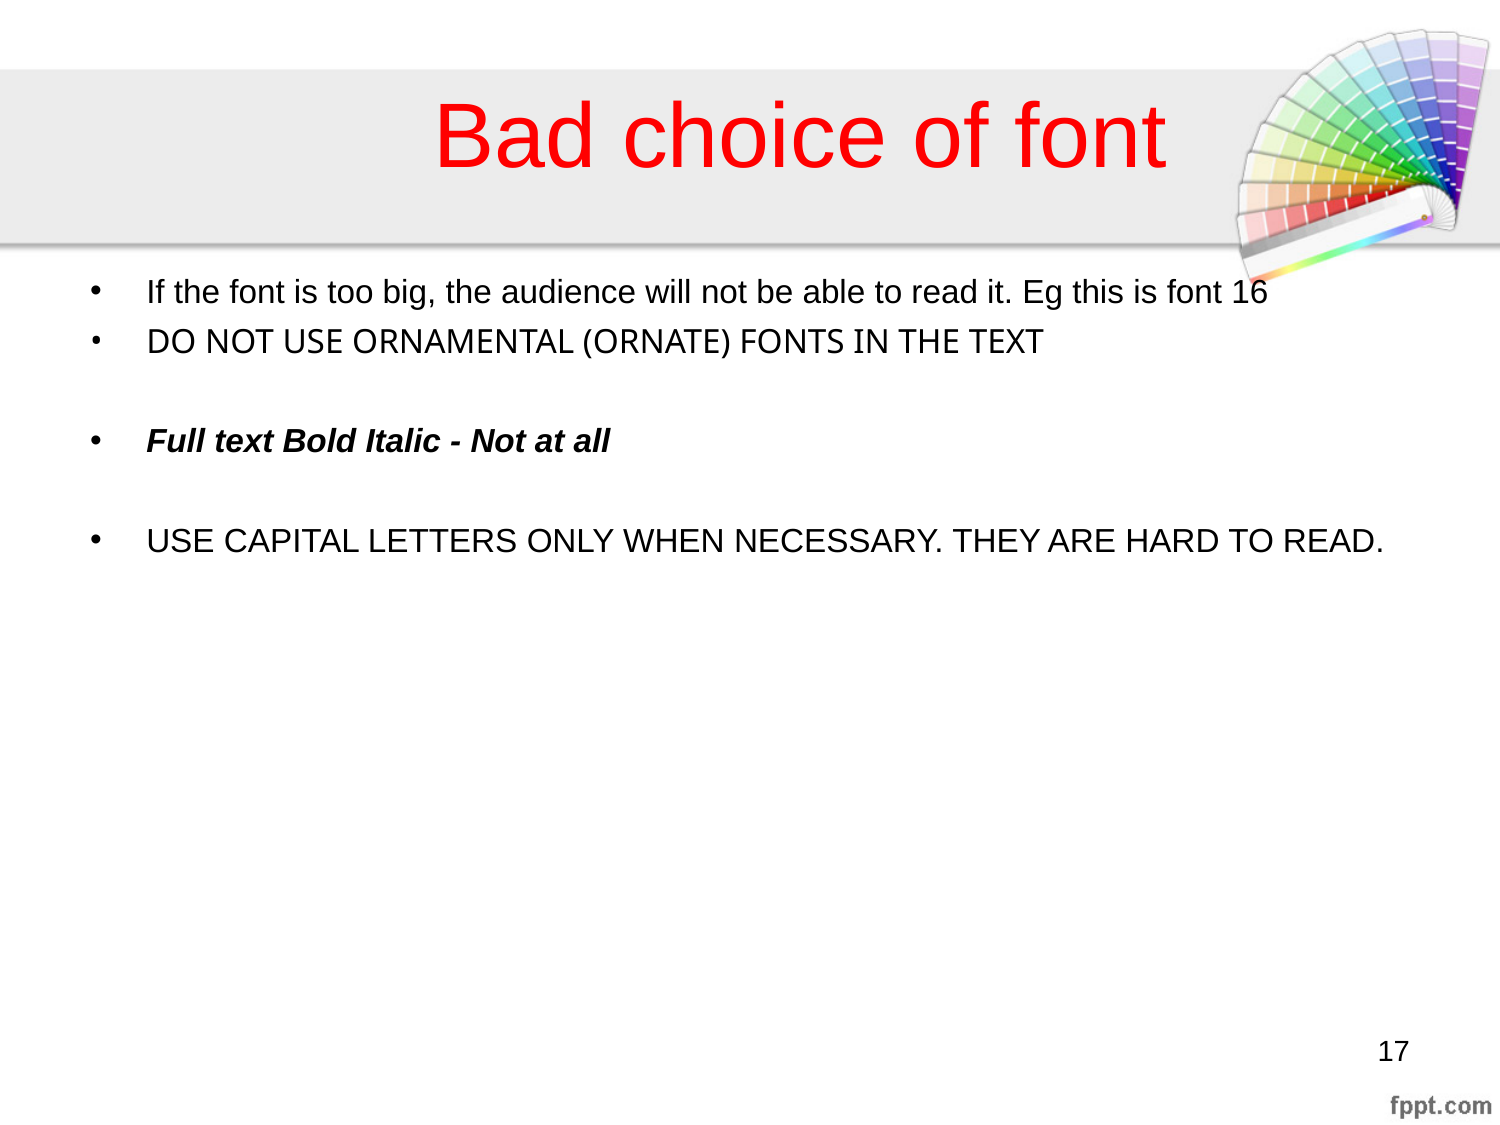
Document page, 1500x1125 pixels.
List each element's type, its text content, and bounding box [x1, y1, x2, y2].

picture [0, 0, 1500, 1125]
slide_number ‹#› [1074, 1024, 1425, 1103]
list If the font is too big, the audience will not be able to read it. Eg this is font 16 DO NOT USE ORNAMENTAL (ORNATE) FONTS IN THE TEXT Full text Bold Italic - Not at all USE CAPITAL LETTERS ONLY WHEN NECESSARY. THEY ARE HARD TO READ. [75, 262, 1425, 1005]
title Bad choice of font [237, 50, 1365, 213]
